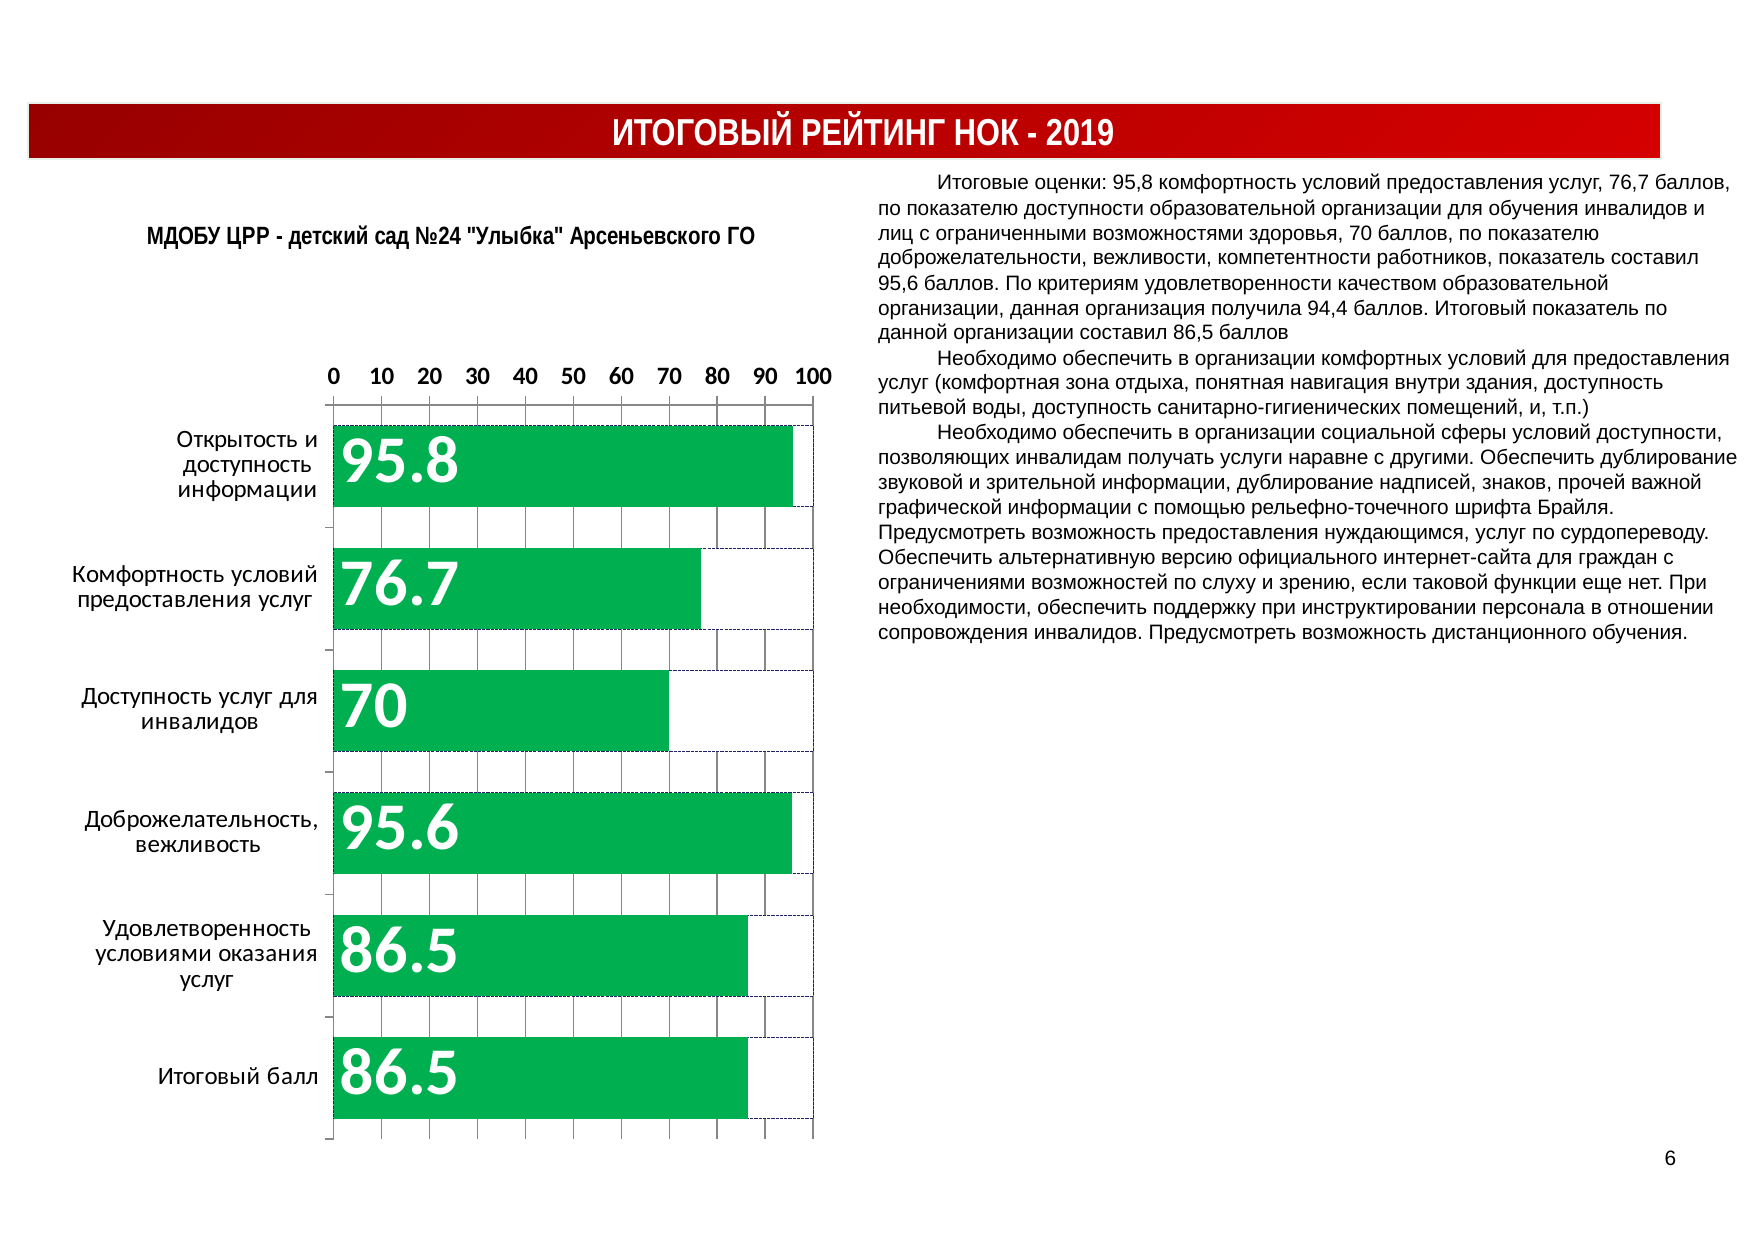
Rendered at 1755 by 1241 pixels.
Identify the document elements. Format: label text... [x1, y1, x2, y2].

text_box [27, 102, 1662, 160]
chart [58, 185, 845, 1172]
text_box Итоговые оценки: 95,8 комфортность условий предоставления услуг, 76,7 баллов, по показателю доступности образовательной организации для обучения инвалидов и лиц с ограниченными возможностями здоровья, 70 баллов, по показателю доброжелательности, вежливости, компетентности работников, показатель составил 95,6 баллов. По критериям удовлетворенности качеством образовательной организации, данная организация получила 94,4 баллов. Итоговый показатель по данной организации составил 86,5 баллов Необходимо обеспечить в организации комфортных условий для предоставления услуг (комфортная зона отдыха, понятная навигация внутри здания, доступность питьевой воды, доступность санитарно-гигиенических помещений, и, т.п.) Необходимо обеспечить в организации социальной сферы условий доступности, позволяющих инвалидам получать услуги наравне с другими. Обеспечить дублирование звуковой и зрительной информации, дублирование надписей, знаков, прочей важной графической информации с помощью рельефно-точечного шрифта Брайля. Предусмотреть возможность предоставления нуждающимся, услуг по сурдопереводу. Обеспечить альтернативную версию официального интернет-сайта для граждан с ограничениями возможностей по слуху и зрению, если таковой функции еще нет. При необходимости, обеспечить поддержку при инструктировании персонала в отношении сопровождения инвалидов. Предусмотреть возможность дистанционного обучения. [863, 161, 1755, 652]
slide_number 6 [1283, 1136, 1694, 1223]
